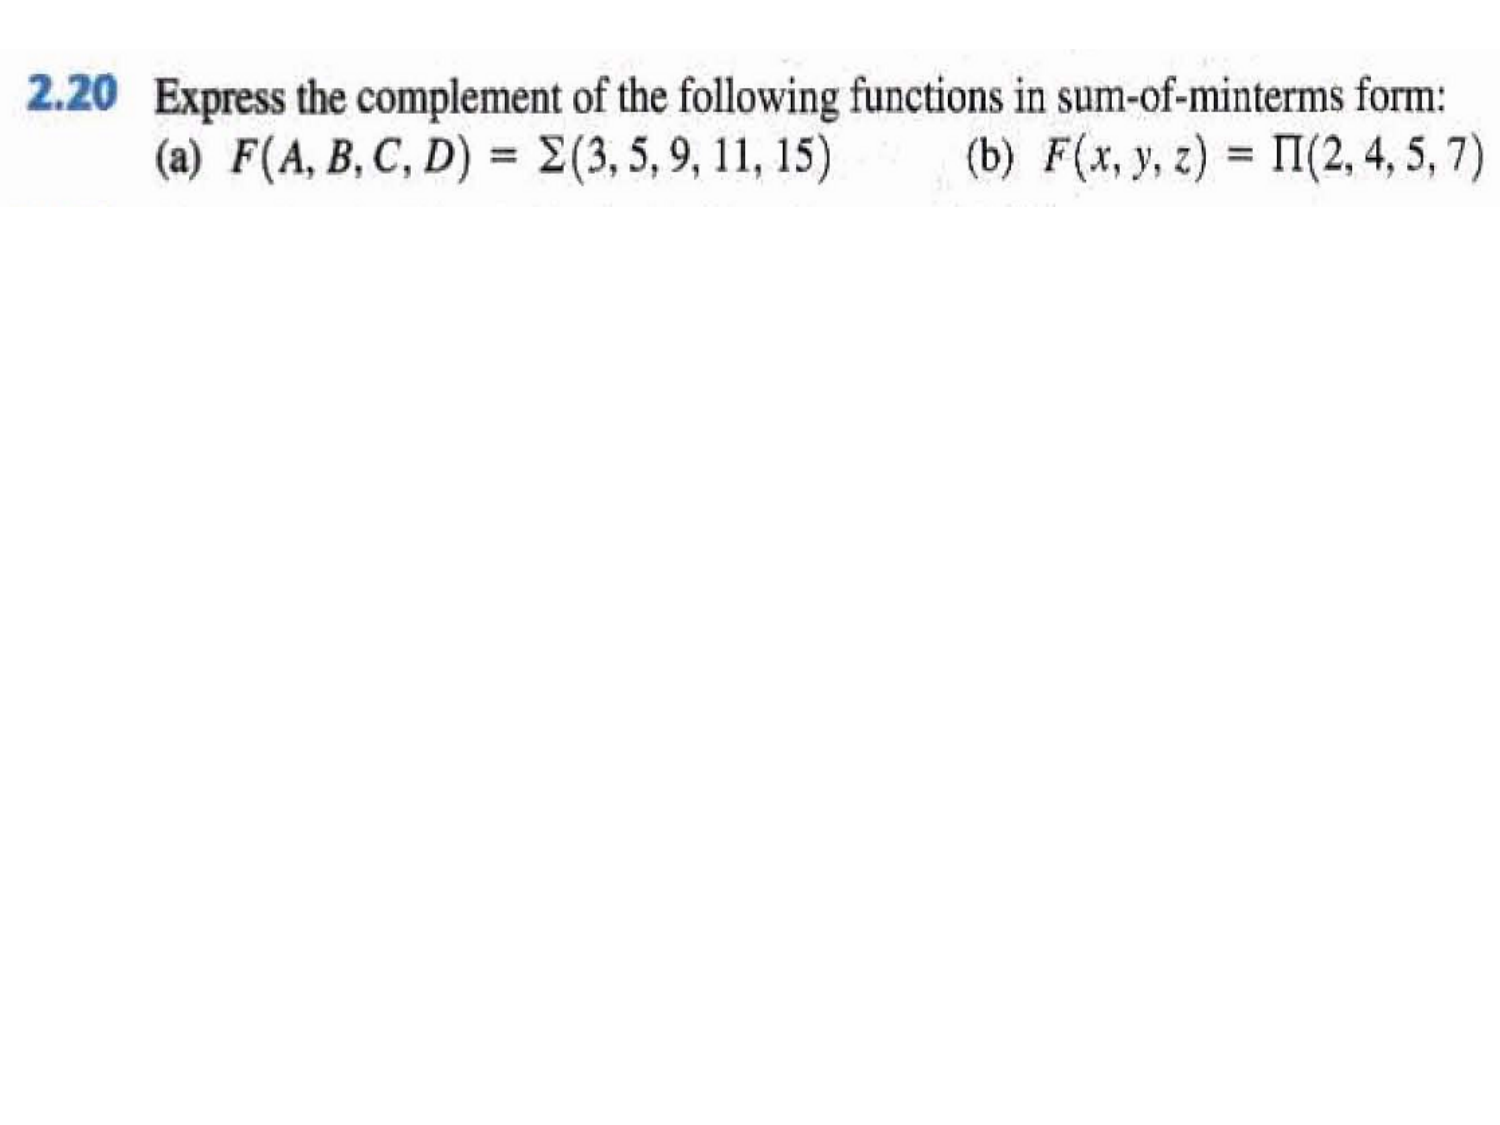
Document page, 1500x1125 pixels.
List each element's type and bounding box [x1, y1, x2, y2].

picture [0, 49, 1500, 207]
